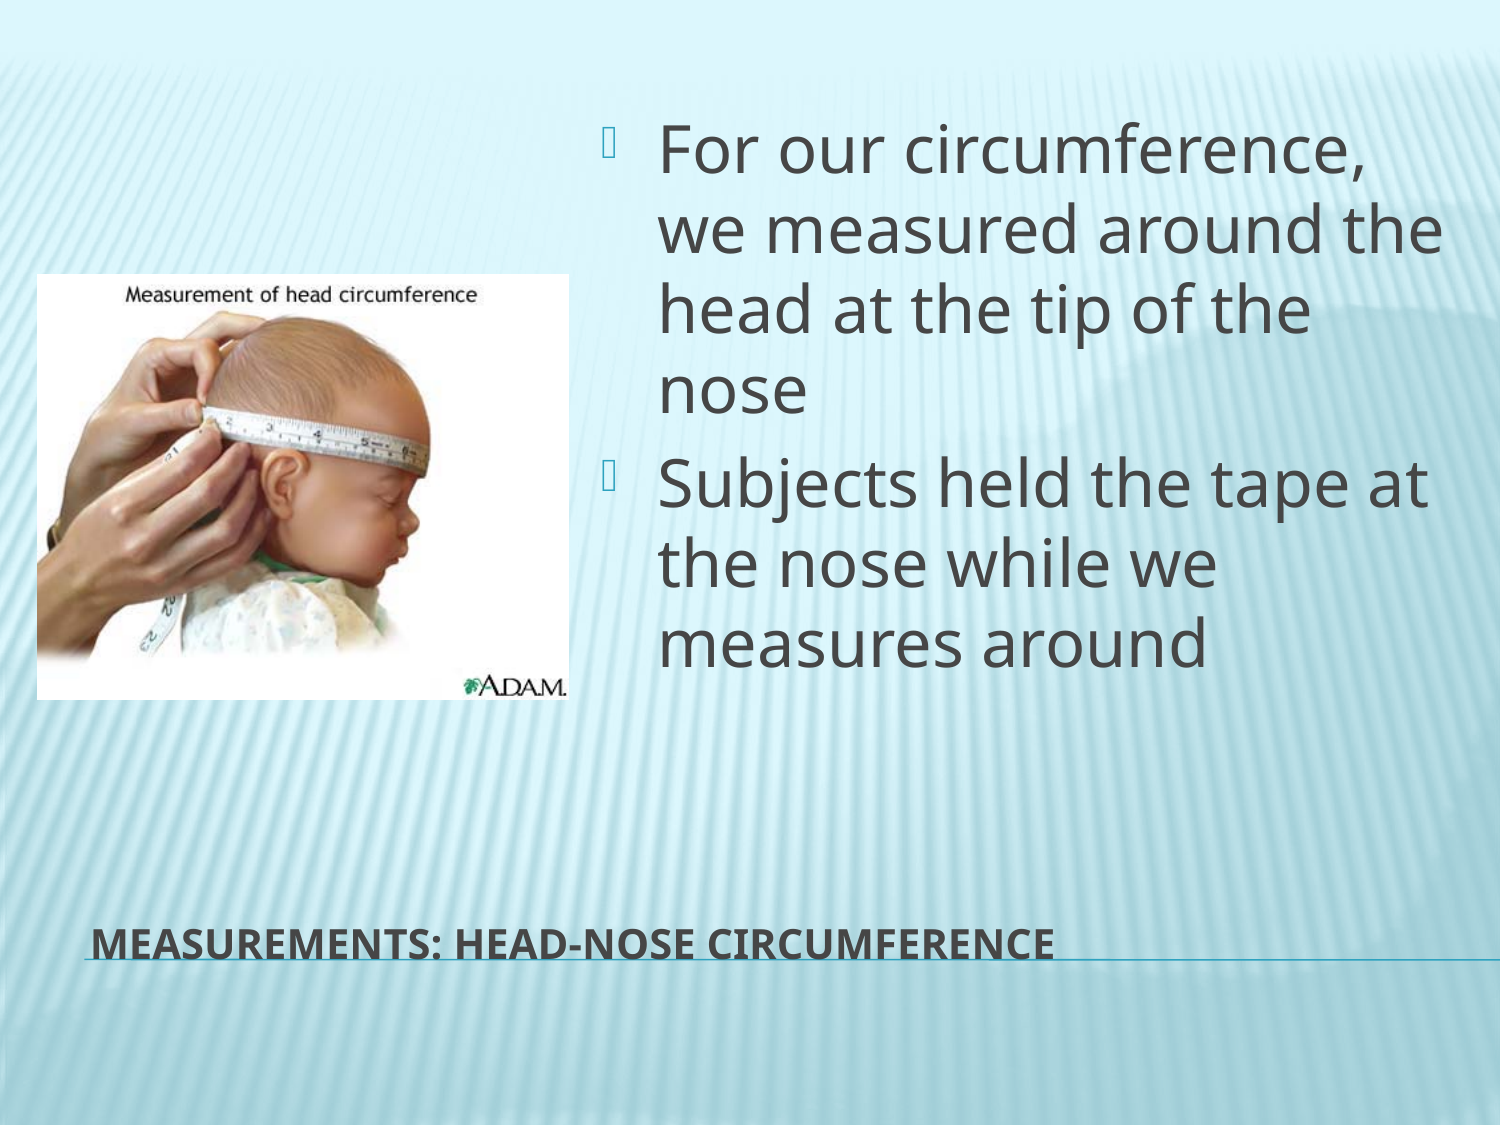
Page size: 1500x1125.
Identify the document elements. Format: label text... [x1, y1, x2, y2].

title Measurements: Head-Nose circumference [75, 900, 1463, 986]
list For our circumference, we measured around the head at the tip of the nose Subjects held the tape at the nose while we measures around [586, 99, 1463, 888]
picture [37, 274, 569, 701]
